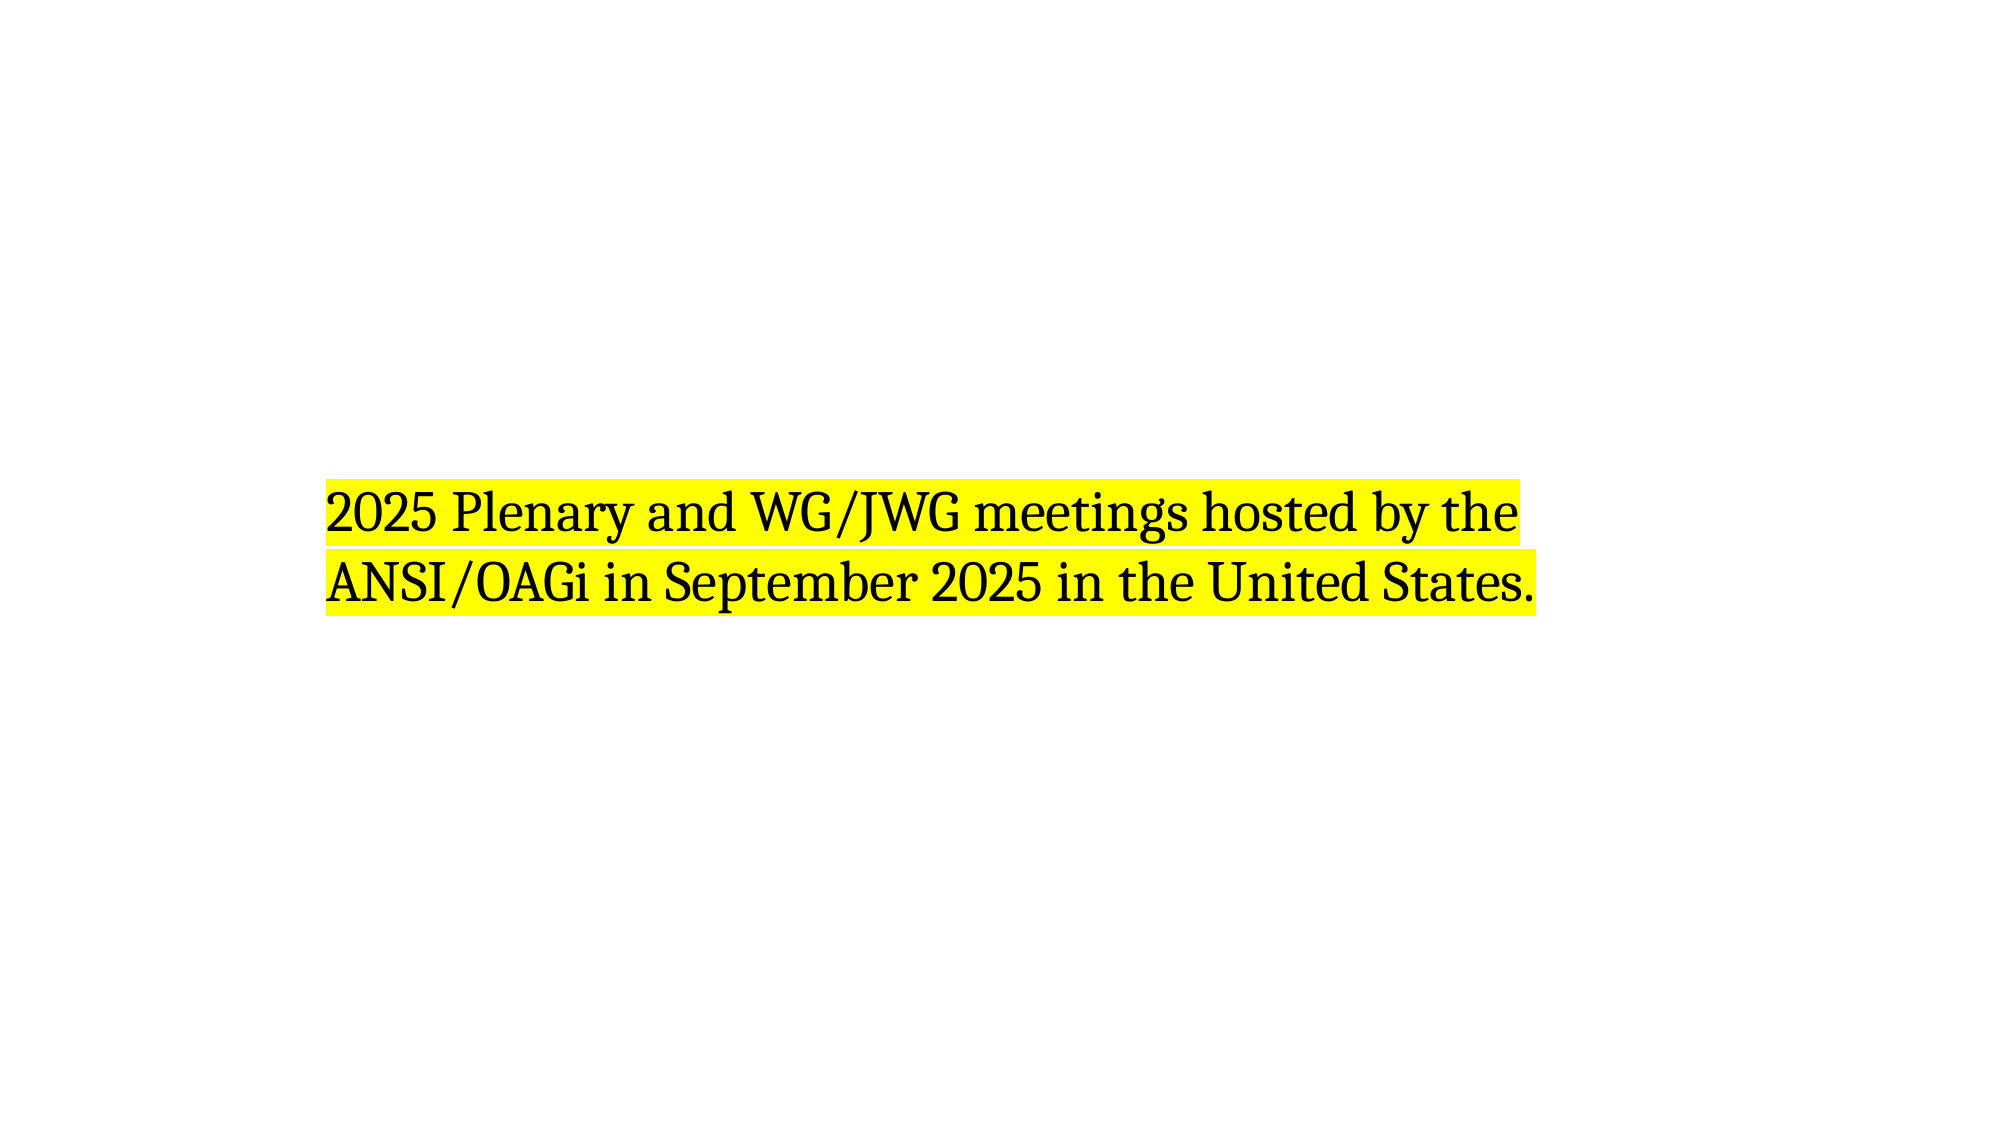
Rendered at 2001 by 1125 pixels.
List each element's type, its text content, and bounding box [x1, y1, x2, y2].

text_box 2025 Plenary and WG/JWG meetings hosted by the ANSI/OAGi in September 2025 in the United States. [311, 465, 1656, 621]
